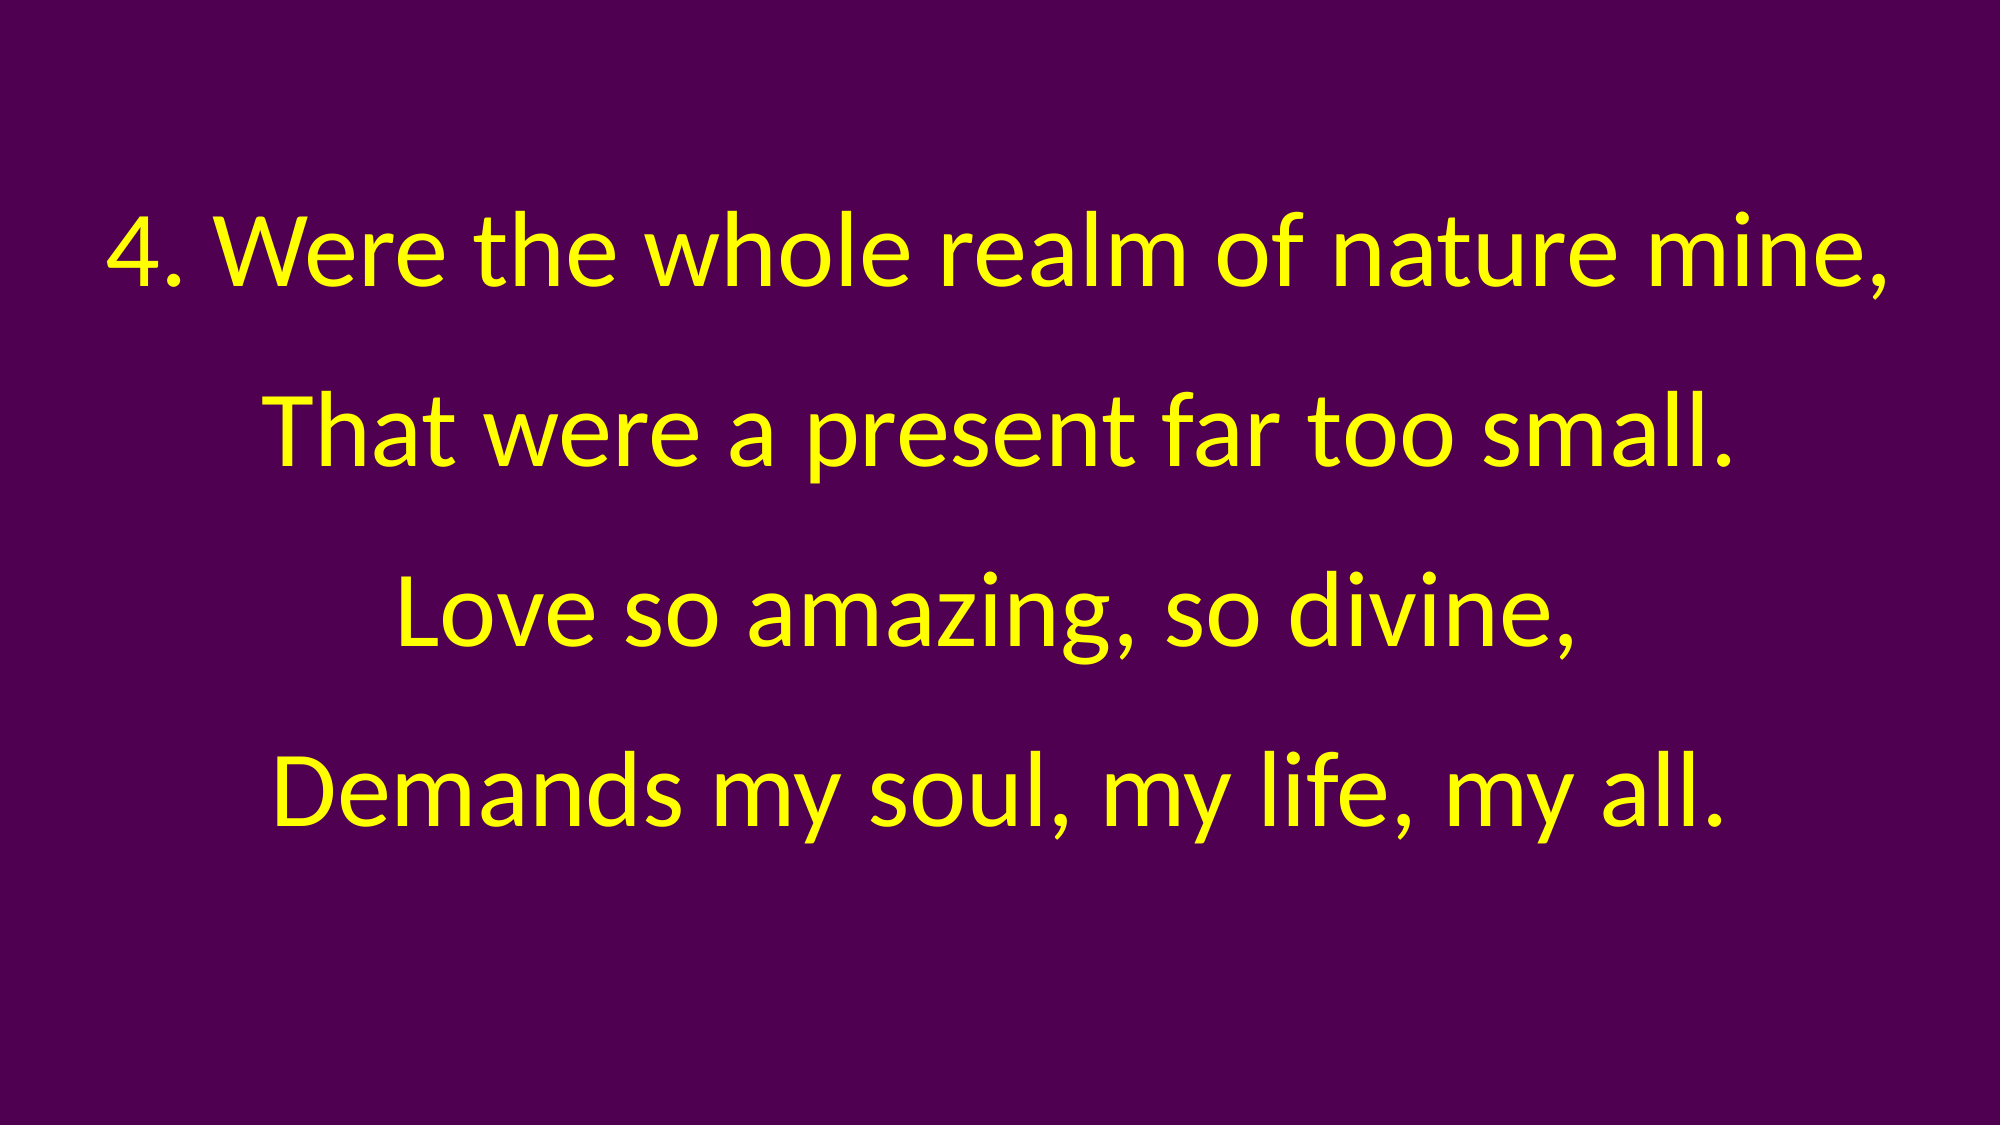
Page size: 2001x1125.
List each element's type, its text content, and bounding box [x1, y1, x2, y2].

text_box 4. Were the whole realm of nature mine, That were a present far too small. Love so amazing, so divine, Demands my soul, my life, my all. [0, 170, 2000, 856]
